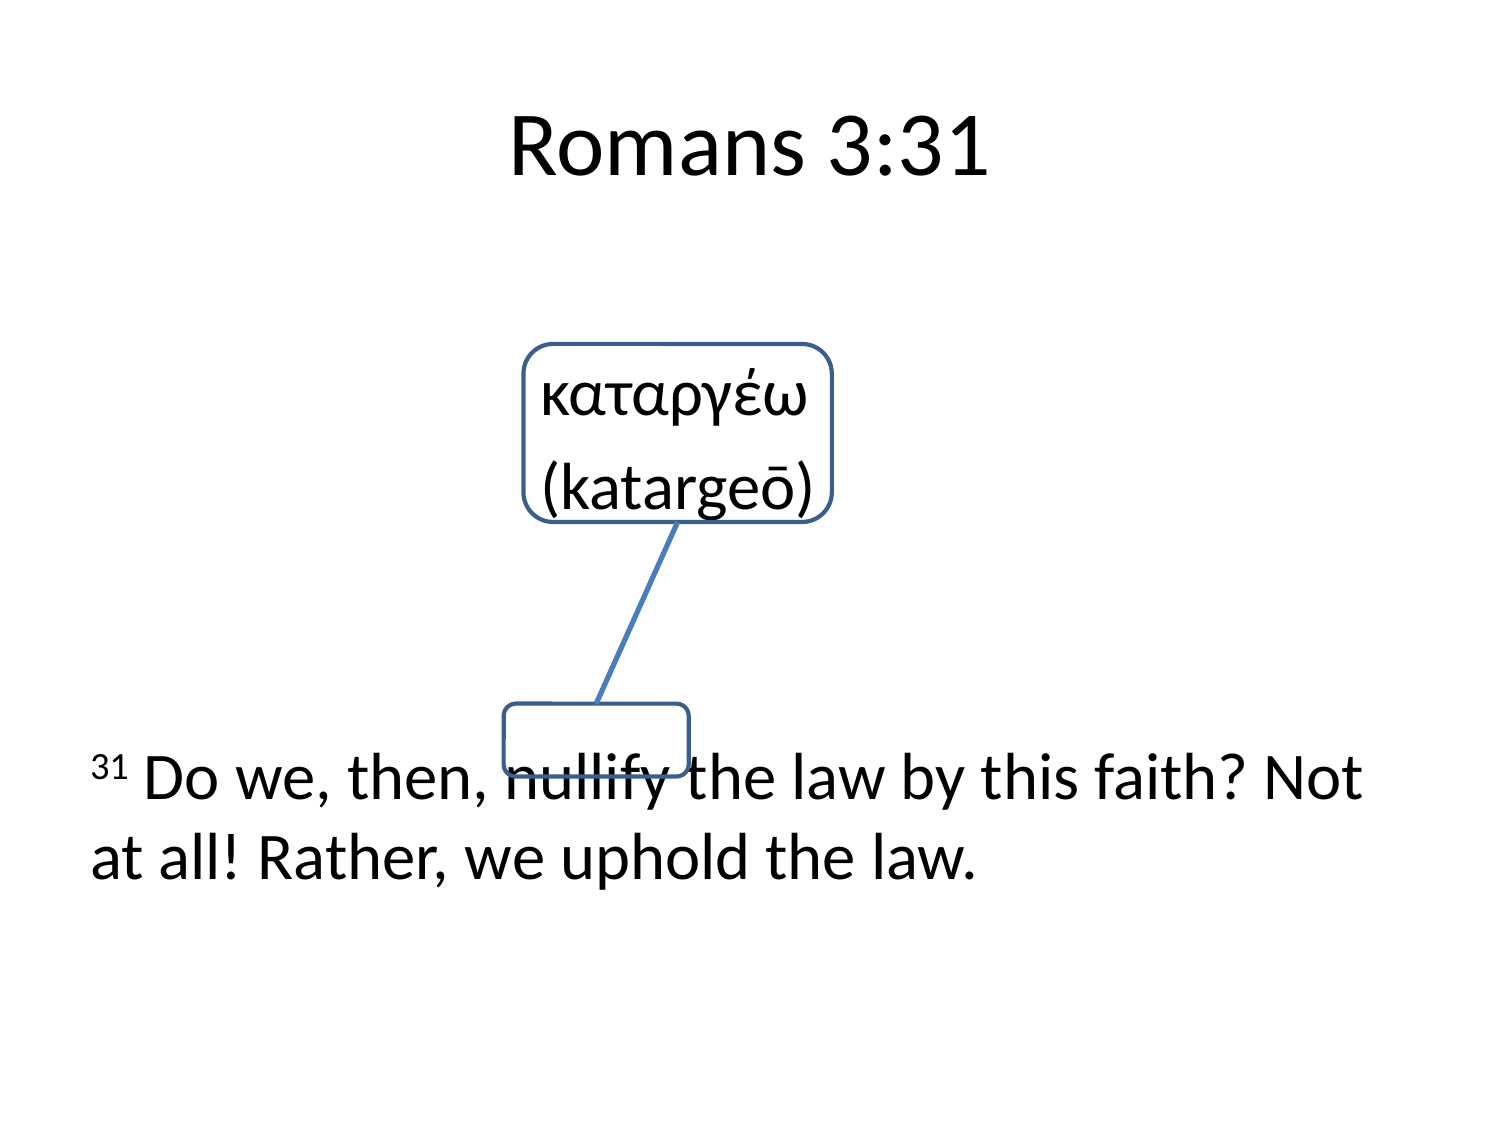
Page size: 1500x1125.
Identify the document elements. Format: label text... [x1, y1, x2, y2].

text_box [595, 521, 678, 704]
list καταργέω (katargeō) 31 Do we, then, nullify the law by this faith? Not at all! Rather, we uphold the law. [75, 262, 1425, 1005]
text_box [521, 341, 834, 525]
text_box [501, 701, 691, 779]
title Romans 3:31 [75, 45, 1425, 233]
